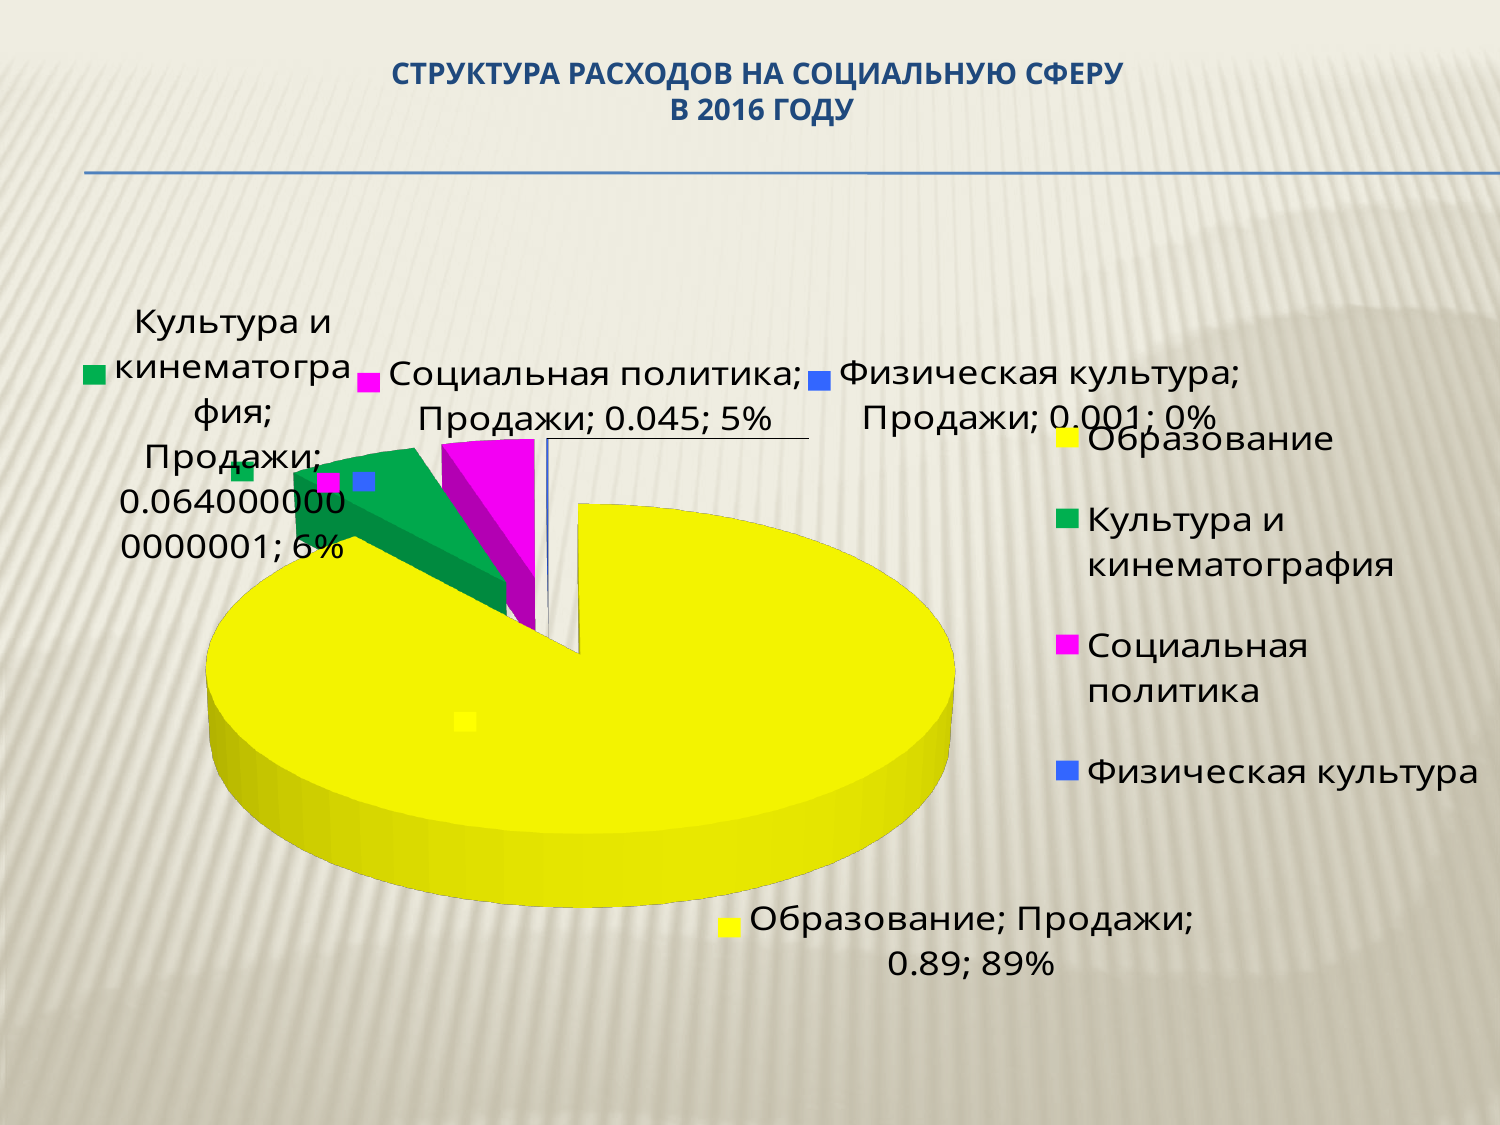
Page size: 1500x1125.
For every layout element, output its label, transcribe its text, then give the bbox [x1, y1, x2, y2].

title СТРУКТУРА РАСХОДОВ НА СОЦИАЛЬНУЮ СФЕРУ В 2016 ГОДУ [49, 46, 1475, 176]
chart [23, 187, 1500, 1061]
